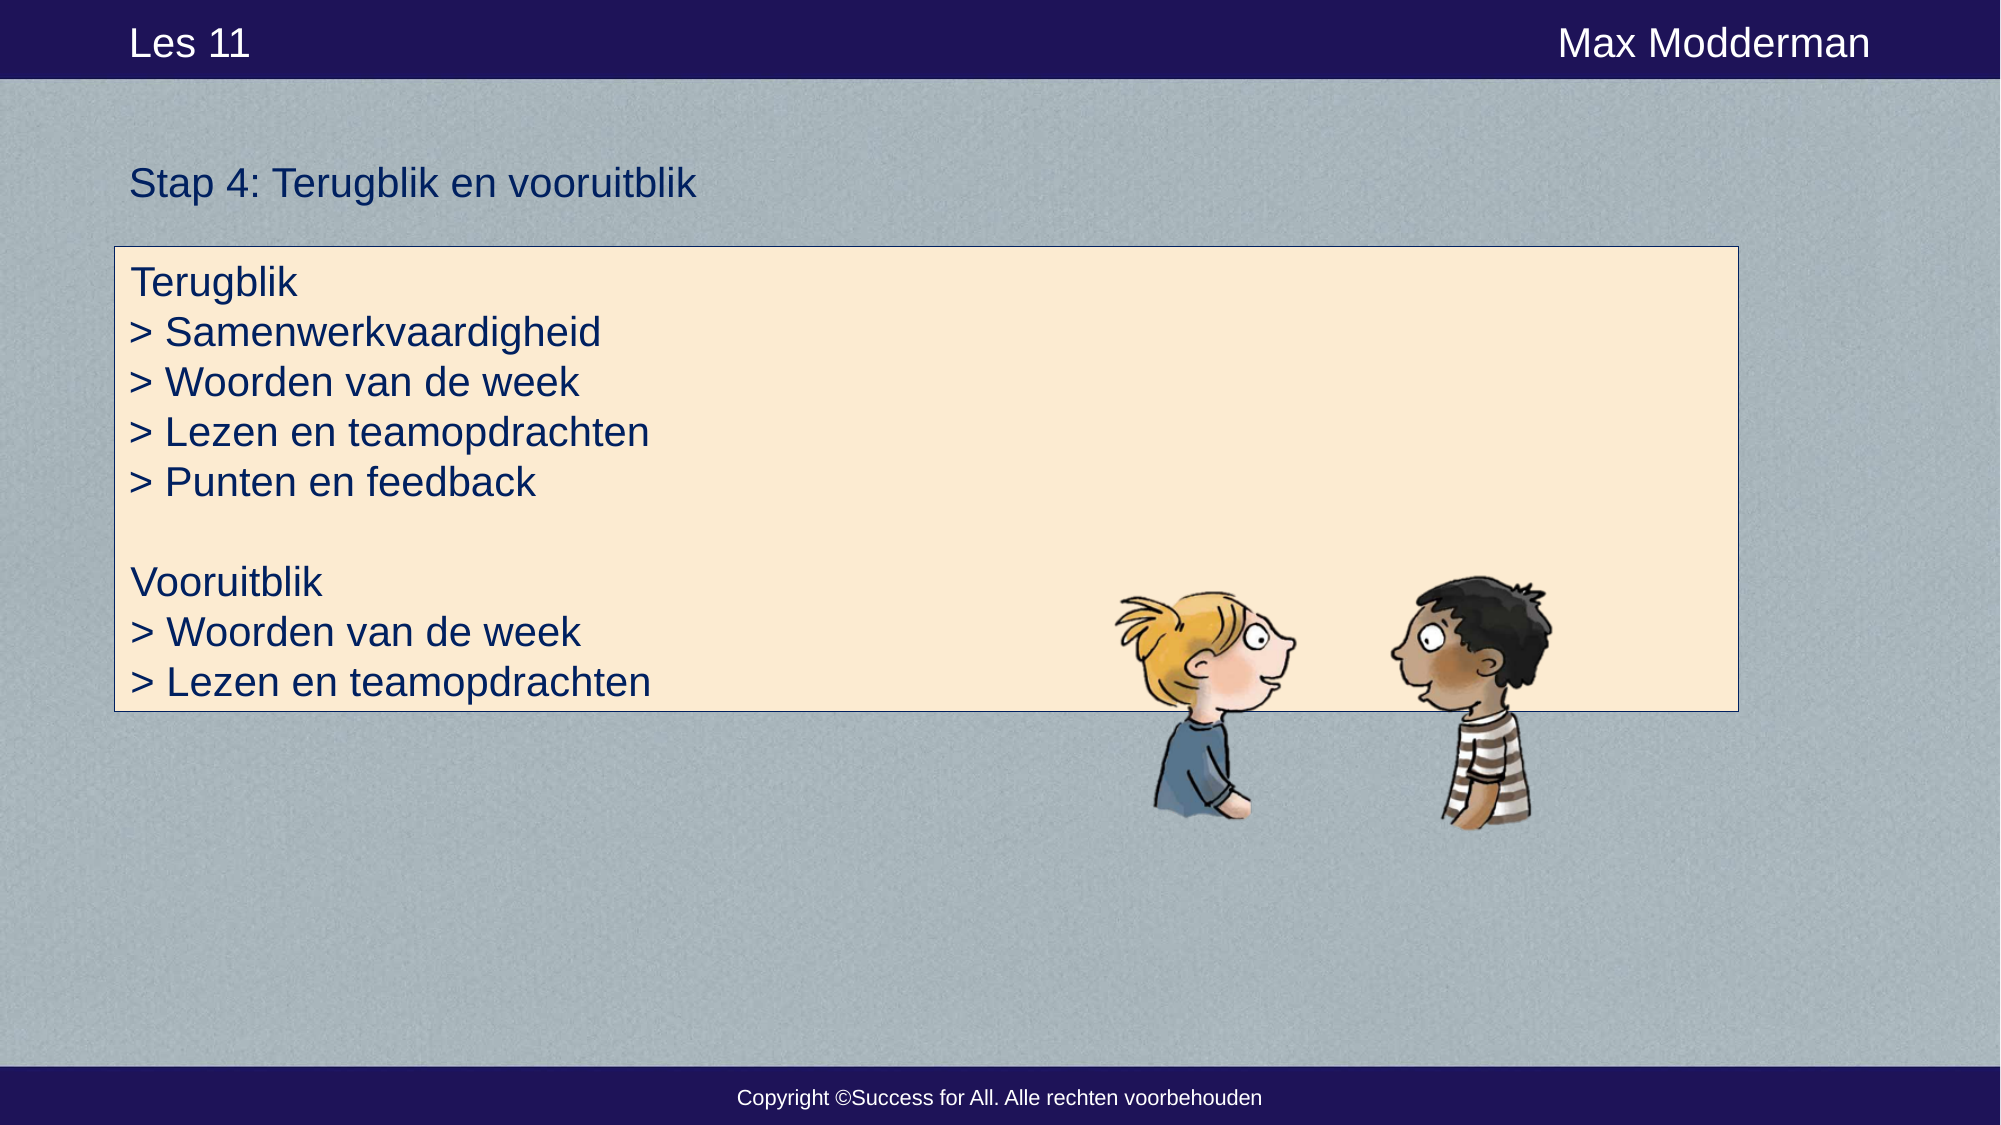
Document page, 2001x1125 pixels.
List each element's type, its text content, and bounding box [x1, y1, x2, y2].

text_box Max Modderman [999, 8, 1886, 123]
text_box Les 11 [114, 8, 354, 73]
text_box Terugblik > Samenwerkvaardigheid > Woorden van de week > Lezen en teamopdrachten > Punten en feedback Vooruitblik > Woorden van de week > Lezen en teamopdrachten [114, 246, 1739, 712]
text_box Stap 4: Terugblik en vooruitblik [114, 148, 971, 214]
picture [0, 0, 2001, 1125]
text_box Copyright ©Success for All. Alle rechten voorbehouden [0, 1076, 2000, 1125]
